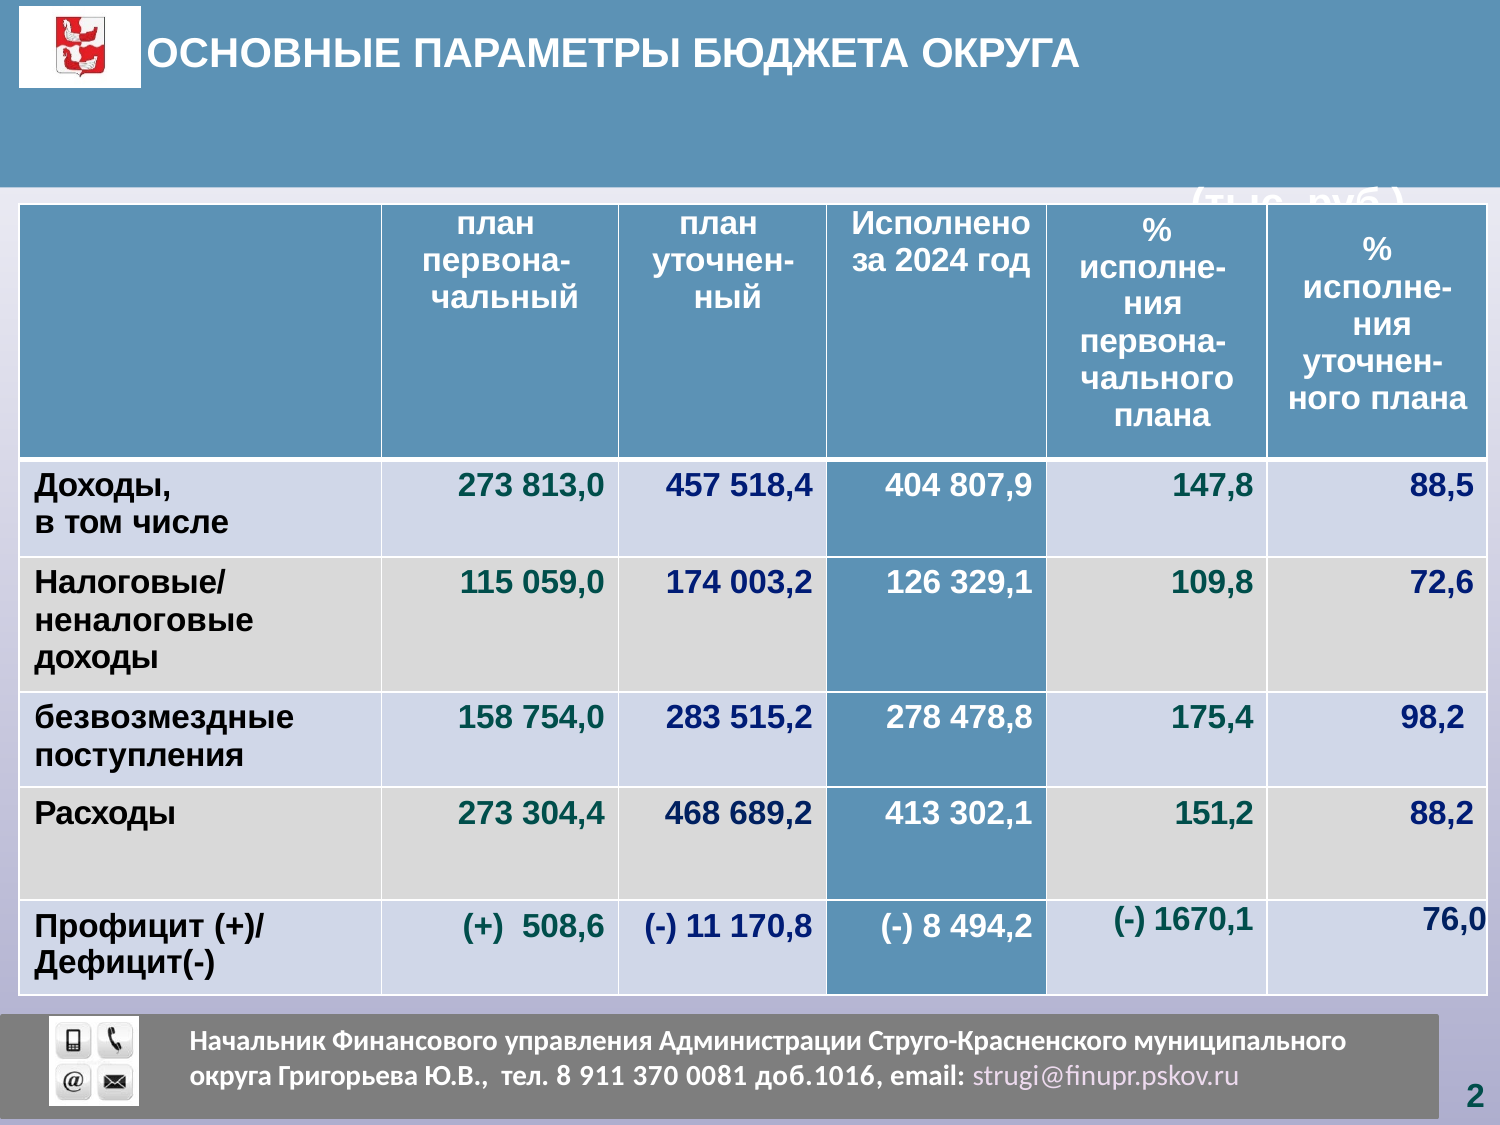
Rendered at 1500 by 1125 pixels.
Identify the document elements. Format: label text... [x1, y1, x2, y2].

picture [49, 1016, 139, 1107]
table_cell 76,0 [1268, 901, 1486, 994]
table_header [20, 205, 381, 457]
table_cell 88,5 [1268, 462, 1486, 556]
picture [19, 6, 141, 88]
table_cell 273 813,0 [382, 462, 618, 556]
table_header план первона- чальный [382, 205, 618, 457]
table_cell Налоговые/ неналоговые доходы [20, 558, 381, 691]
table_cell 158 754,0 [382, 693, 618, 786]
text_box [0, 0, 1500, 188]
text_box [0, 1013, 1440, 1121]
table_cell 283 515,2 [619, 693, 826, 786]
text_box 2 [1464, 1072, 1488, 1115]
table_header план уточнен- ный [619, 205, 826, 457]
table_cell 457 518,4 [619, 462, 826, 556]
table_cell 109,8 [1047, 558, 1266, 691]
table_cell 273 304,4 [382, 788, 618, 899]
table_cell 115 059,0 [382, 558, 618, 691]
table_cell 98,2 [1268, 693, 1486, 786]
table_cell Профицит (+)/ Дефицит(-) [20, 901, 381, 994]
table_cell 278 478,8 [827, 693, 1046, 786]
table_cell 175,4 [1047, 693, 1266, 786]
table_header % исполне- ния уточнен- ного плана [1268, 205, 1486, 457]
table_header Исполнено за 2024 год [827, 205, 1046, 457]
table_cell 413 302,1 [827, 788, 1046, 899]
table_cell безвозмездные поступления [20, 693, 381, 786]
table_header % исполне- ния первона- чального плана [1047, 205, 1266, 457]
table_cell 174 003,2 [619, 558, 826, 691]
table_cell 147,8 [1047, 462, 1266, 556]
table_cell Расходы [20, 788, 381, 899]
table_cell 468 689,2 [619, 788, 826, 899]
table_cell (+) 508,6 [382, 901, 618, 994]
table_cell (-) 8 494,2 [827, 901, 1046, 994]
table_cell 88,2 [1268, 788, 1486, 899]
table_cell (-) 1670,1 [1047, 901, 1266, 994]
table_cell (-) 11 170,8 [619, 901, 826, 994]
table_cell Доходы, в том числе [20, 462, 381, 556]
table_cell 151,2 [1047, 788, 1266, 899]
table_cell 404 807,9 [827, 462, 1046, 556]
table_cell 72,6 [1268, 558, 1486, 691]
title ОСНОВНЫЕ ПАРАМЕТРЫ БЮДЖЕТА ОКРУГА (тыс. руб.) [140, 23, 1442, 203]
table_cell 126 329,1 [827, 558, 1046, 691]
